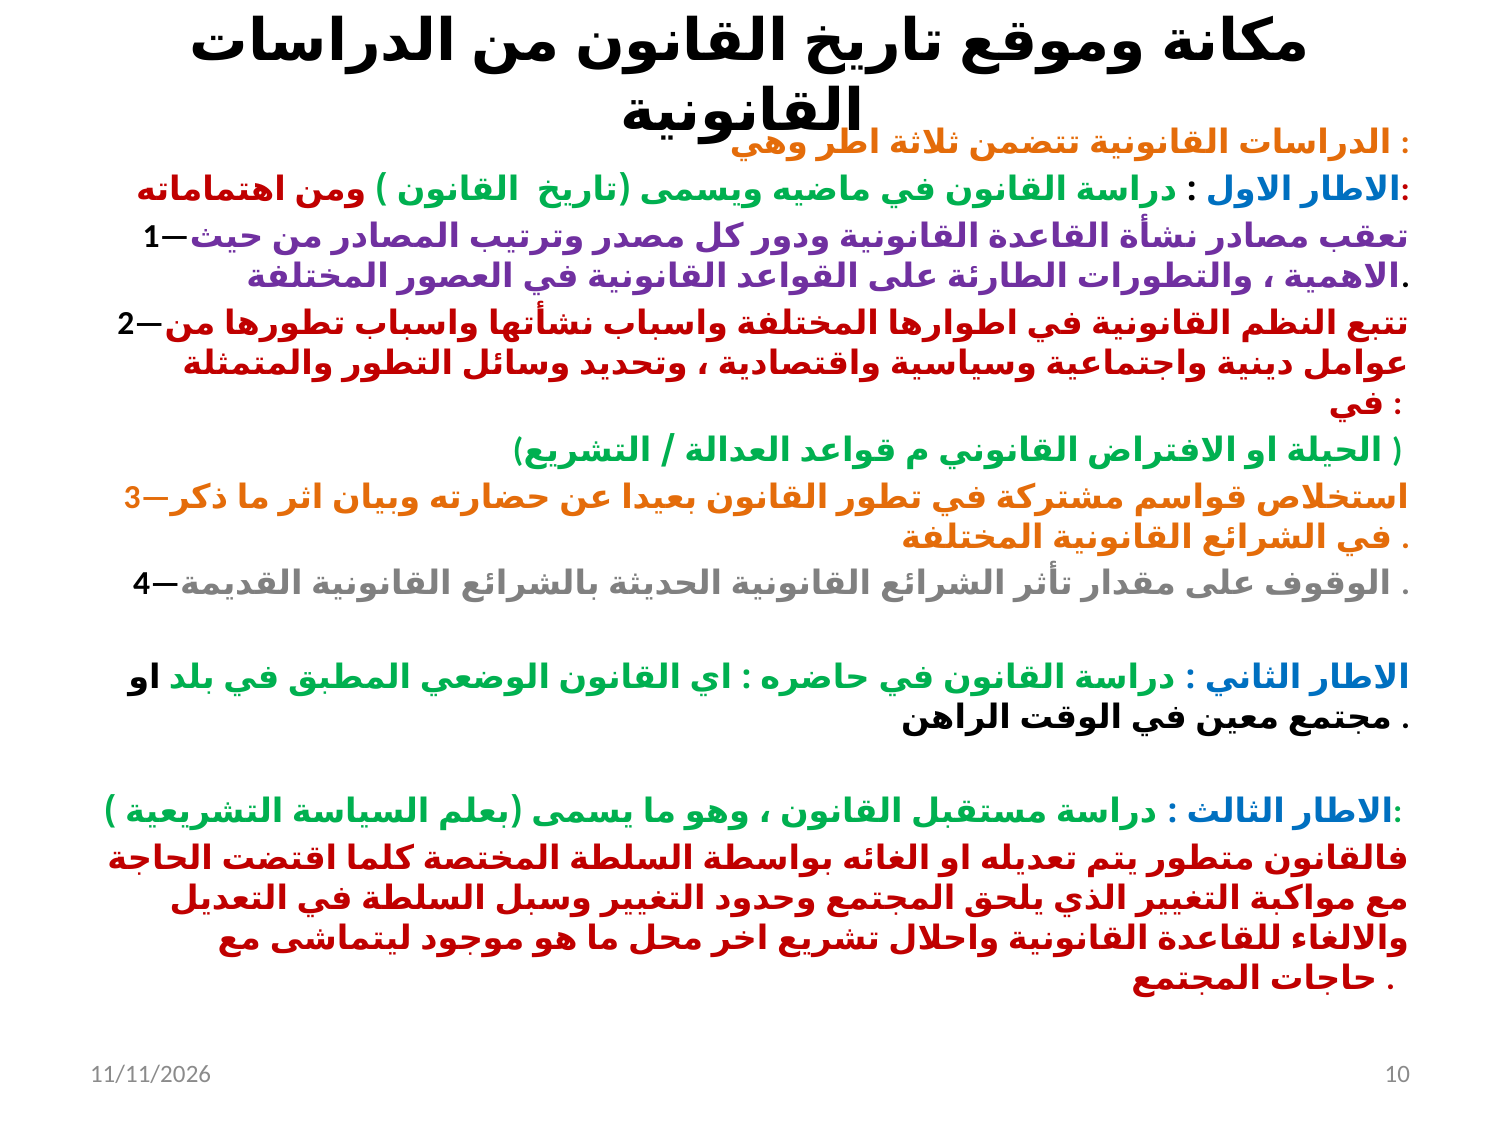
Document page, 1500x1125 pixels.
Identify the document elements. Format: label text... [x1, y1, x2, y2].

title مكانة وموقع تاريخ القانون من الدراسات القانونية [75, 45, 1425, 100]
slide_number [75, 1042, 425, 1103]
list الدراسات القانونية تتضمن ثلاثة اطر وهي : الاطار الاول : دراسة القانون في ماضيه ويسمى (تاريخ القانون ) ومن اهتماماته: 1—تعقب مصادر نشأة القاعدة القانونية ودور كل مصدر وترتيب المصادر من حيث الاهمية ، والتطورات الطارئة على القواعد القانونية في العصور المختلفة. 2—تتبع النظم القانونية في اطوارها المختلفة واسباب نشأتها واسباب تطورها من عوامل دينية واجتماعية وسياسية واقتصادية ، وتحديد وسائل التطور والمتمثلة في : (الحيلة او الافتراض القانوني م قواعد العدالة / التشريع ) 3—استخلاص قواسم مشتركة في تطور القانون بعيدا عن حضارته وبيان اثر ما ذكر في الشرائع القانونية المختلفة . 4—الوقوف على مقدار تأثر الشرائع القانونية الحديثة بالشرائع القانونية القديمة . الاطار الثاني : دراسة القانون في حاضره : اي القانون الوضعي المطبق في بلد او مجتمع معين في الوقت الراهن . الاطار الثالث : دراسة مستقبل القانون ، وهو ما يسمى (بعلم السياسة التشريعية ): فالقانون متطور يتم تعديله او الغائه بواسطة السلطة المختصة كلما اقتضت الحاجة مع مواكبة التغيير الذي يلحق المجتمع وحدود التغيير وسبل السلطة في التعديل والالغاء للقاعدة القانونية واحلال تشريع اخر محل ما هو موجود ليتماشى مع حاجات المجتمع . [75, 112, 1425, 1005]
slide_number 10 [1074, 1042, 1425, 1103]
